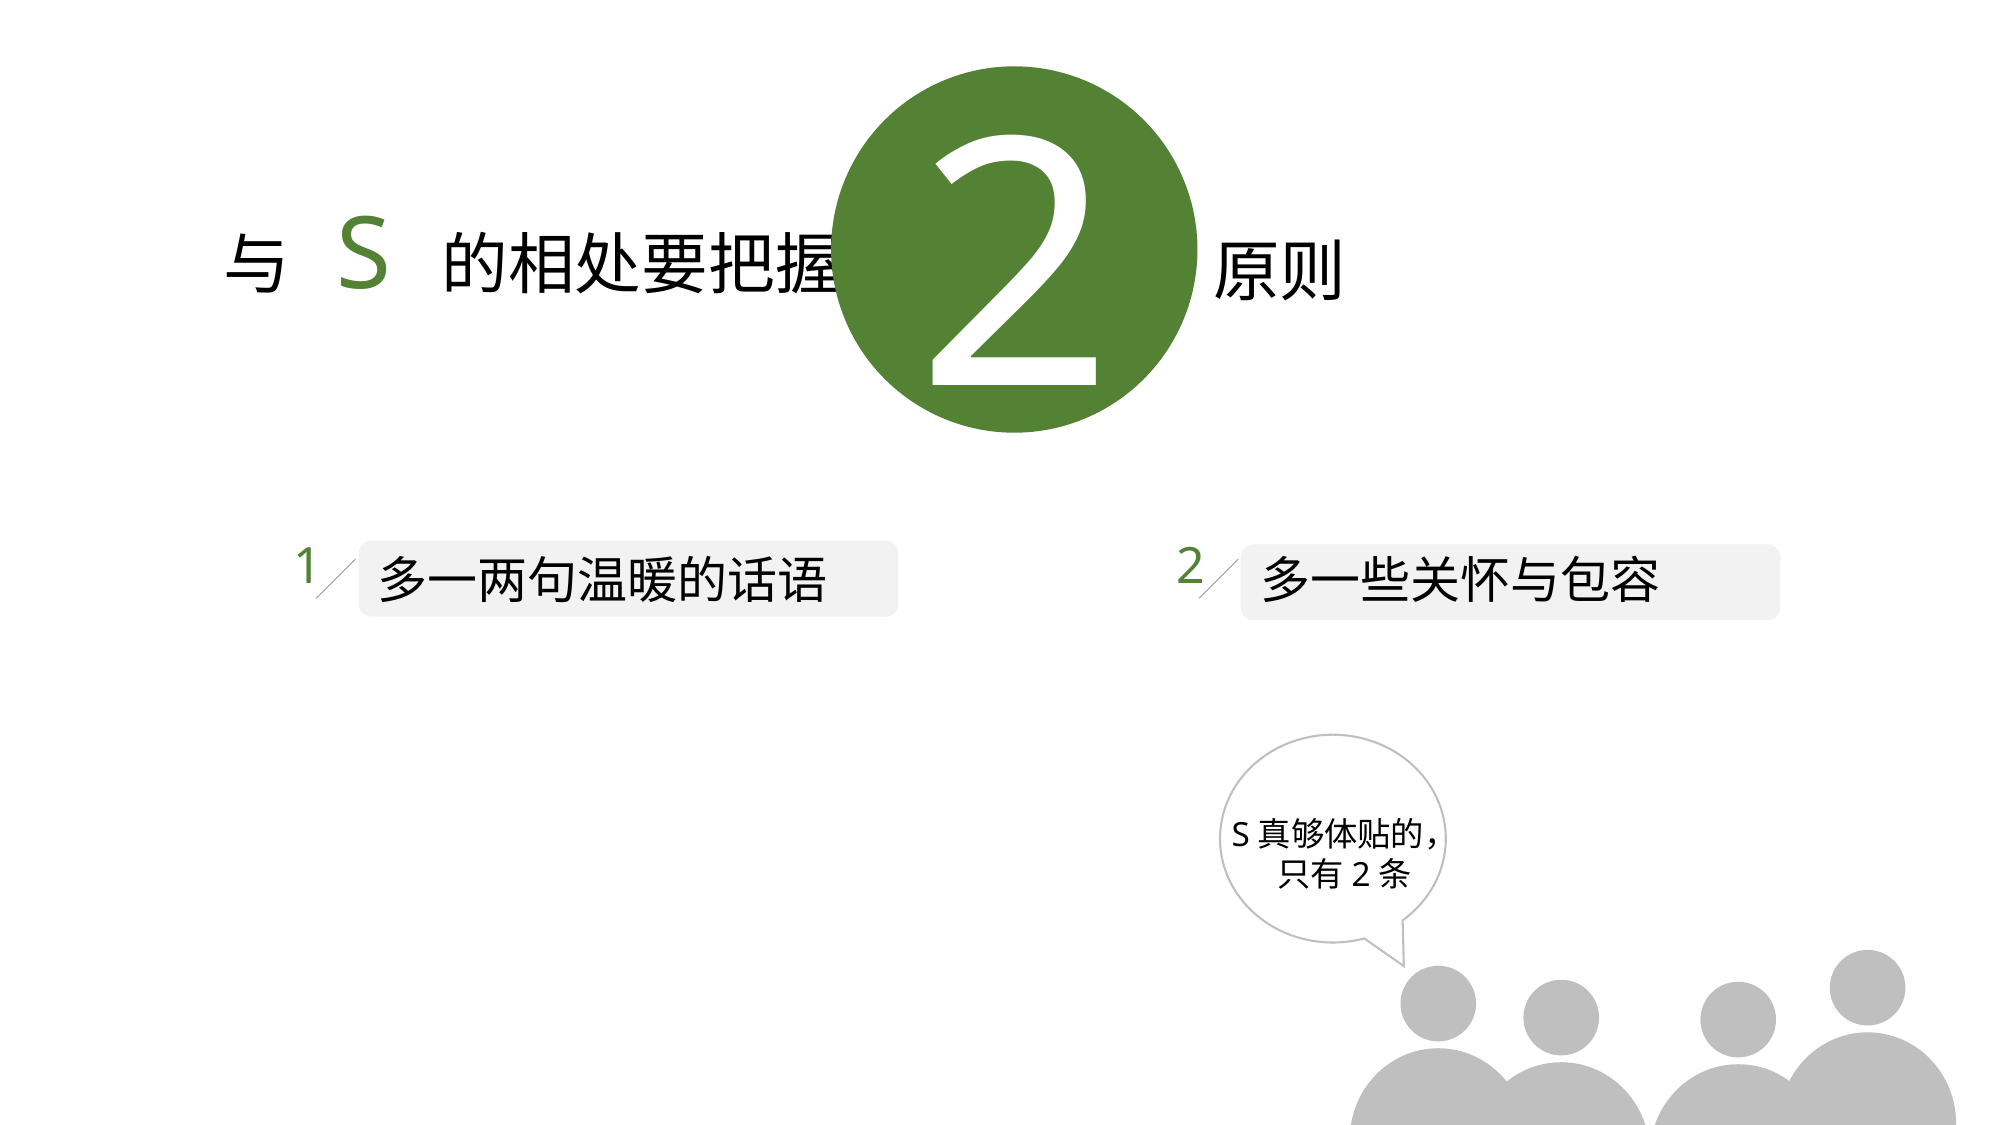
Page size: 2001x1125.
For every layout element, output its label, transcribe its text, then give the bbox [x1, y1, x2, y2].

text_box [1699, 980, 1778, 1059]
text_box [1789, 1031, 1958, 1125]
text_box [1224, 733, 1441, 805]
text_box [1653, 1063, 1823, 1125]
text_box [1161, 526, 1781, 621]
text_box 与 S 的相处要把握 [208, 181, 831, 317]
text_box [1399, 964, 1478, 1043]
text_box [1241, 901, 1425, 969]
text_box 原则 [1198, 221, 1362, 317]
text_box [1349, 1047, 1507, 1125]
text_box S真够体贴的， 只有2条 [1216, 805, 1473, 901]
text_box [278, 526, 899, 617]
text_box [1476, 1061, 1647, 1125]
text_box [1522, 978, 1601, 1057]
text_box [831, 32, 1198, 467]
text_box [1828, 948, 1907, 1027]
